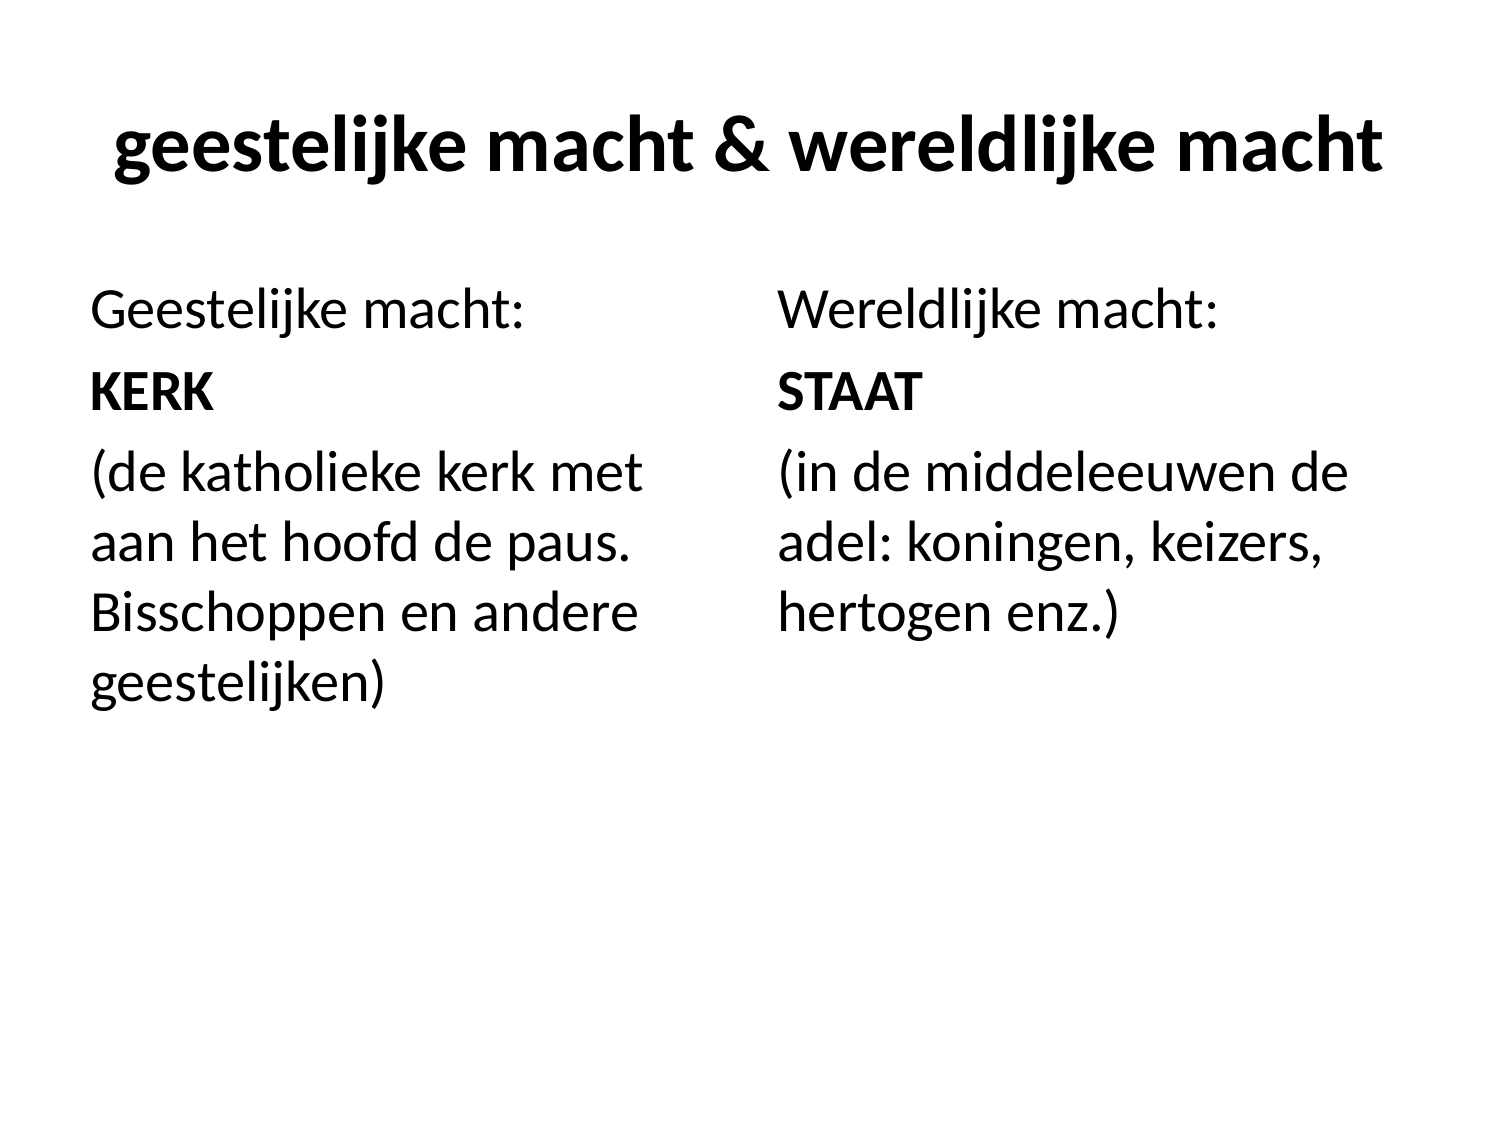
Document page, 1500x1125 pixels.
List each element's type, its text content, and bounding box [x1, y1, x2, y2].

title geestelijke macht & wereldlijke macht [75, 45, 1425, 233]
list Geestelijke macht: KERK (de katholieke kerk met aan het hoofd de paus. Bisschoppen en andere geestelijken) [75, 262, 738, 1005]
list Wereldlijke macht: STAAT (in de middeleeuwen de adel: koningen, keizers, hertogen enz.) [762, 262, 1425, 1005]
